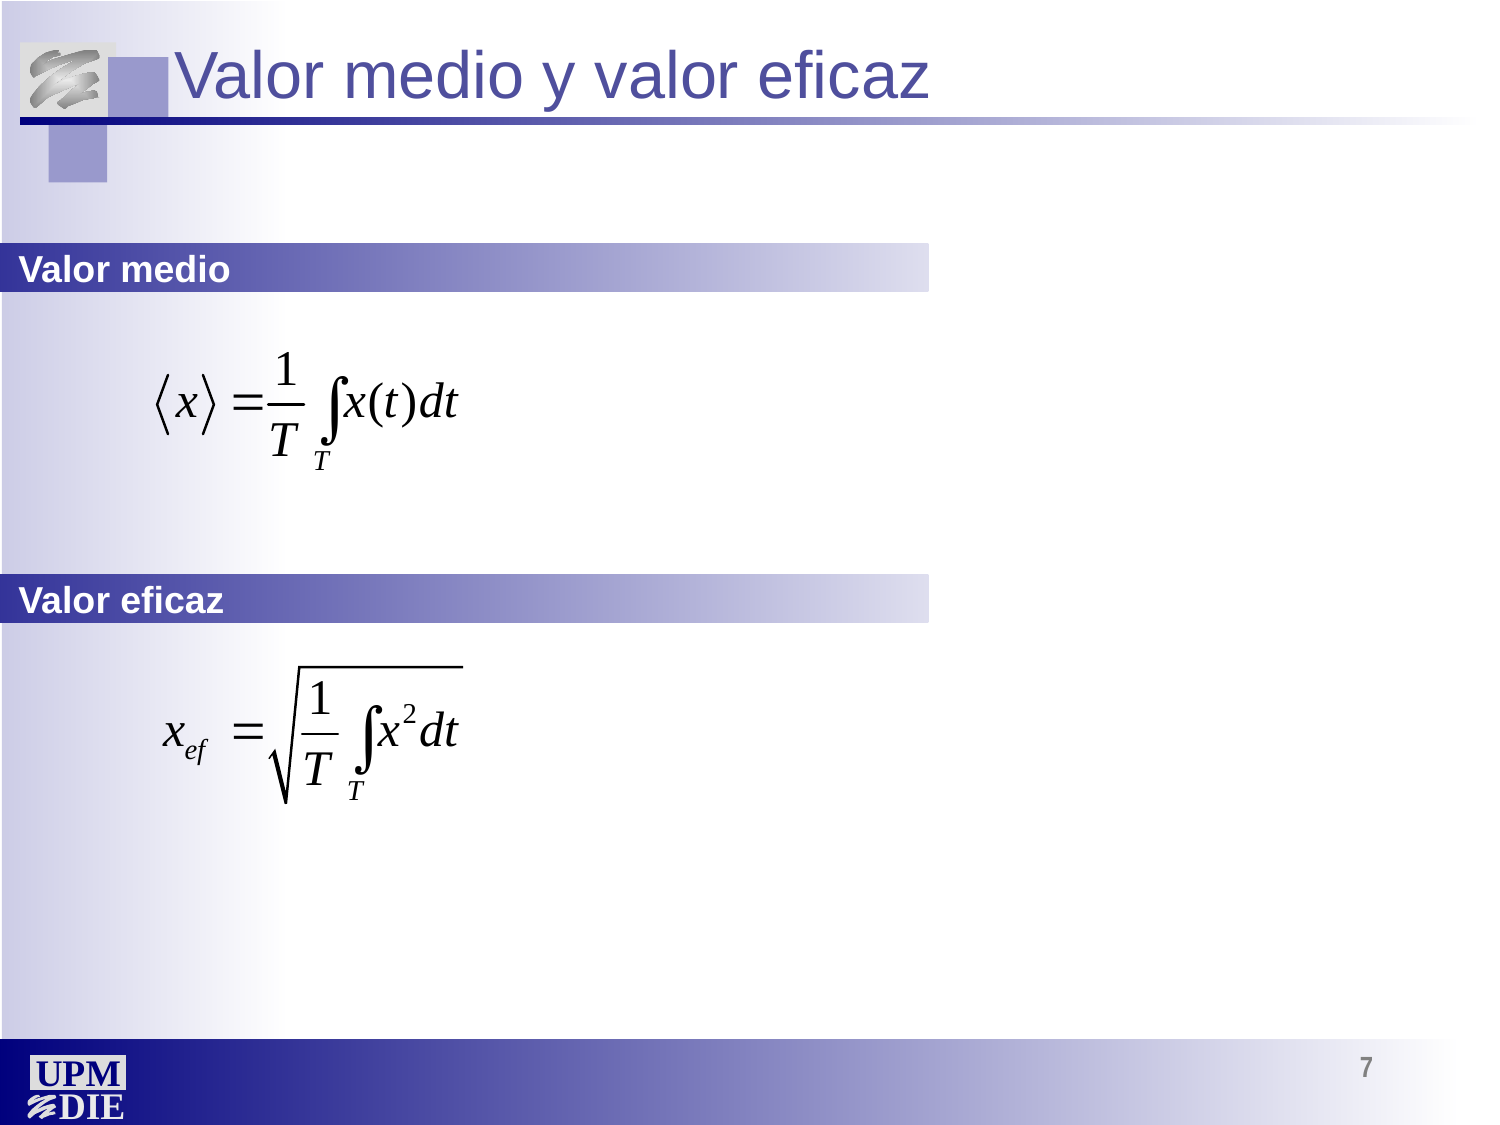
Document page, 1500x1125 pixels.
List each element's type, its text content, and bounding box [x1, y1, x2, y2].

text_box Valor medio [0, 243, 929, 292]
title Valor medio y valor eficaz [159, 23, 1430, 120]
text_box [147, 337, 468, 480]
text_box Valor eficaz [0, 574, 929, 623]
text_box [153, 654, 474, 813]
